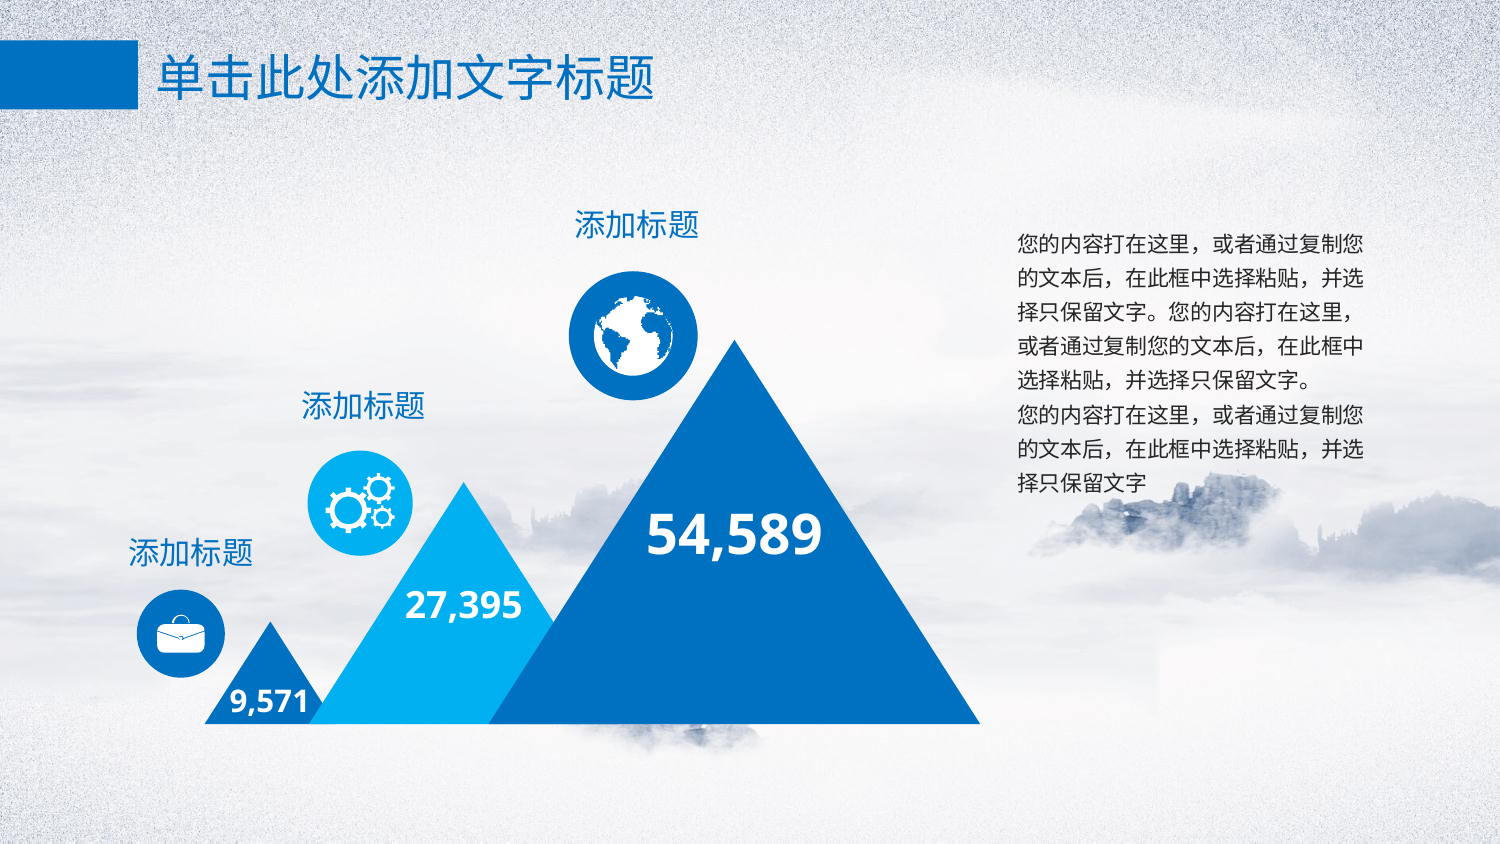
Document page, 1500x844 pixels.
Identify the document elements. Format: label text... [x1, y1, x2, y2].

text_box 您的内容打在这里，或者通过复制您的文本后，在此框中选择粘贴，并选择只保留文字。您的内容打在这里，或者通过复制您的文本后，在此框中选择粘贴，并选择只保留文字。 您的内容打在这里，或者通过复制您的文本后，在此框中选择粘贴，并选择只保留文字 [1002, 215, 1388, 503]
text_box 添加标题 [559, 197, 715, 250]
text_box 9,571 [204, 621, 322, 725]
text_box 添加标题 [113, 526, 269, 579]
text_box 27,395 [308, 482, 553, 725]
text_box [136, 589, 225, 678]
text_box 添加标题 [286, 379, 442, 432]
picture [0, 0, 1500, 844]
text_box 54,589 [488, 339, 981, 725]
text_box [307, 450, 413, 556]
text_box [568, 271, 698, 401]
